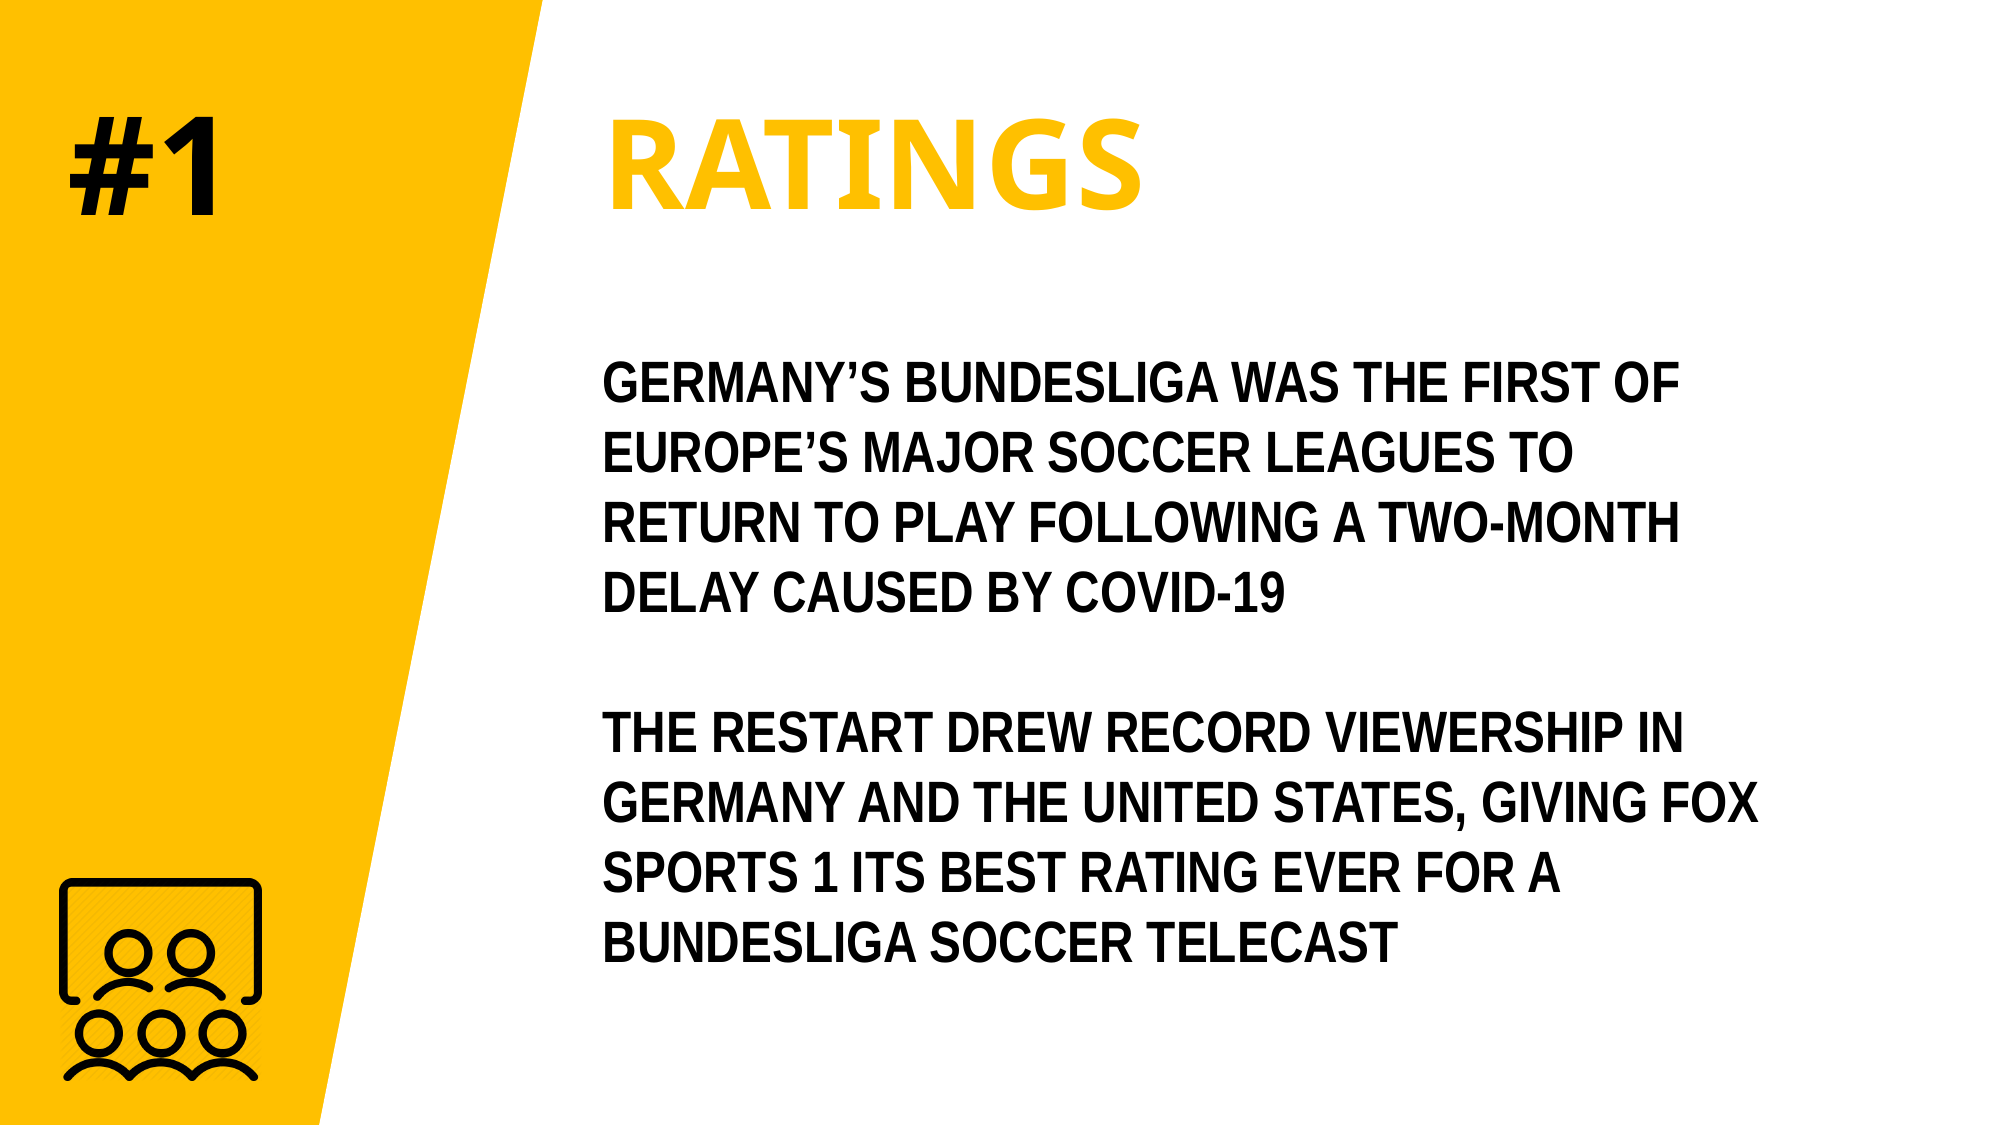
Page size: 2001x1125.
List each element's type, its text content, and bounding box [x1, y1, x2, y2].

text_box Germany’s Bundesliga was the first of Europe’s major soccer leagues to return to play following a two-month delay caused by Covid-19 The restart drew record viewership in Germany and the United States, giving Fox Sports 1 its best rating ever for a Bundesliga soccer telecast [588, 336, 1794, 454]
text_box [319, 0, 1216, 1125]
text_box #1 [52, 70, 455, 251]
text_box [0, 0, 542, 1125]
picture [58, 878, 262, 1081]
text_box ratings [588, 91, 2000, 209]
